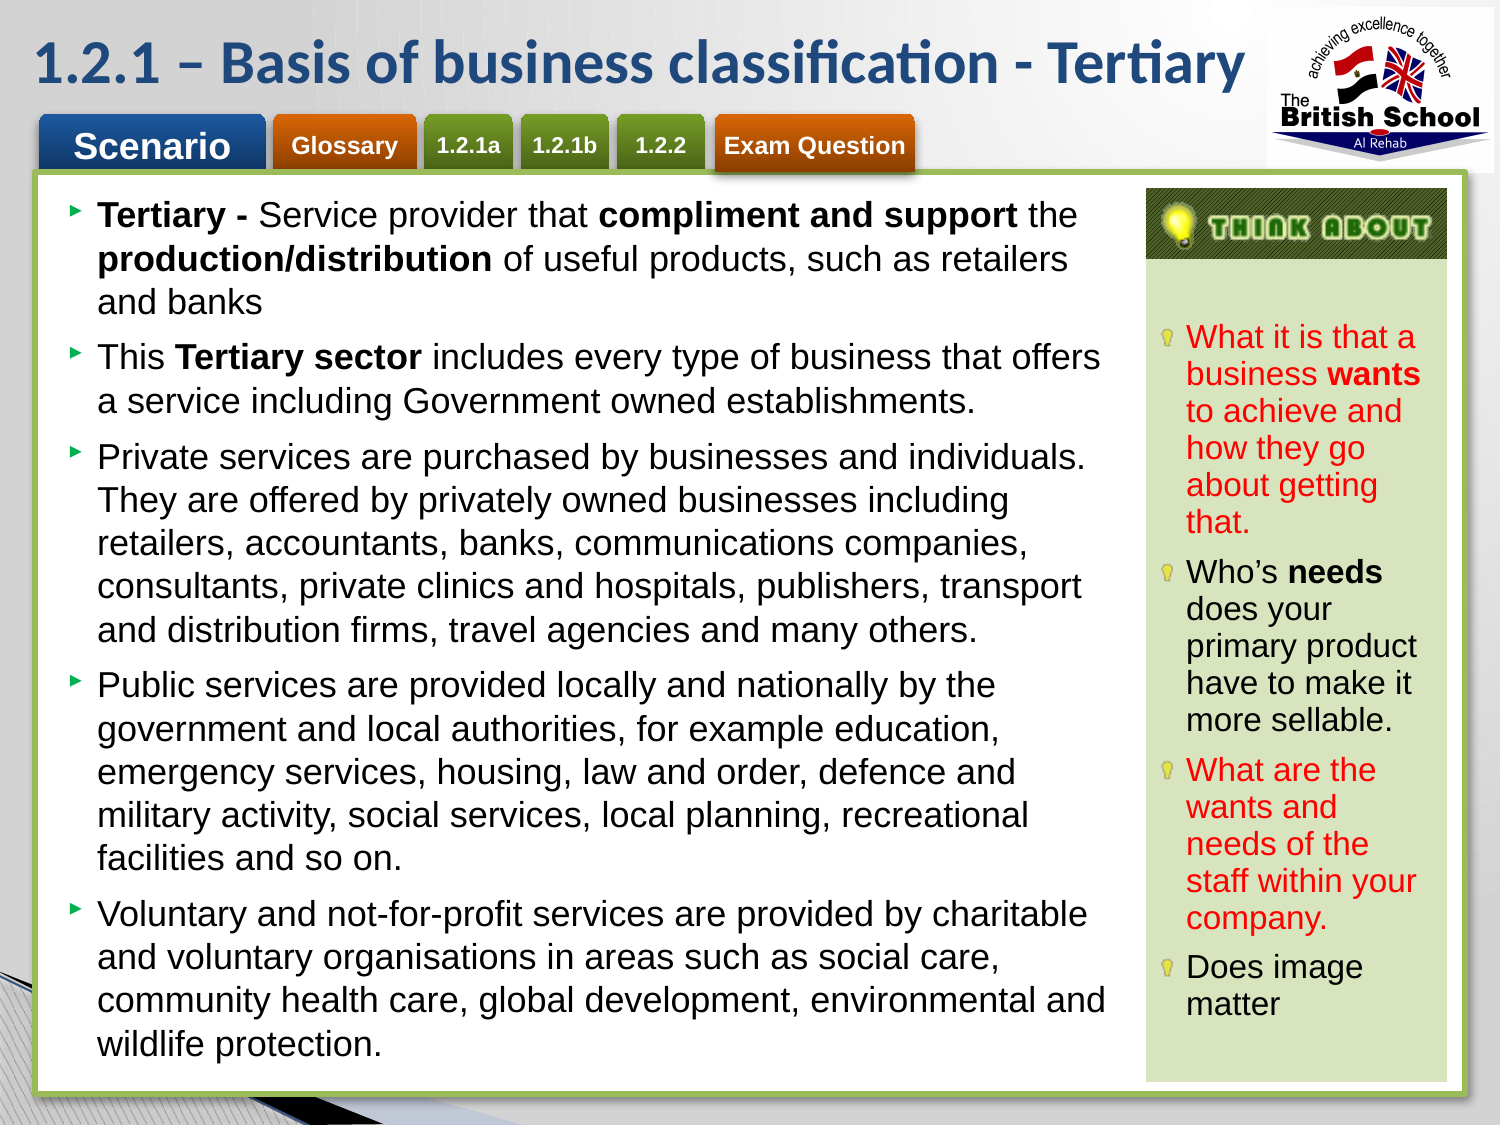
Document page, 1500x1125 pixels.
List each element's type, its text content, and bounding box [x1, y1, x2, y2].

table_cell What it is that a business wants to achieve and how they go about getting that. Who’s needs does your primary product have to make it more sellable. What are the wants and needs of the staff within your company. Does image matter [1146, 259, 1447, 1082]
picture [1159, 199, 1436, 255]
title 1.2.1 – Basis of business classification - Tertiary [17, 7, 1282, 110]
picture [281, 1114, 303, 1125]
picture [1157, 325, 1177, 349]
picture [1157, 560, 1177, 584]
picture [1157, 757, 1177, 782]
table_header [1146, 188, 1447, 259]
list Tertiary - Service provider that compliment and support the production/distribution of useful products, such as retailers and banks This Tertiary sector includes every type of business that offers a service including Government owned establishments. Private services are purchased by businesses and individuals. They are offered by privately owned businesses including retailers, accountants, banks, communications companies, consultants, private clinics and hospitals, publishers, transport and distribution firms, travel agencies and many others. Public services are provided locally and nationally by the government and local authorities, for example education, emergency services, housing, law and order, defence and military activity, social services, local planning, recreational facilities and so on. Voluntary and not-for-profit services are provided by charitable and voluntary organisations in areas such as social care, community health care, global development, environmental and wildlife protection. [53, 184, 1131, 976]
picture [1267, 7, 1495, 173]
picture [1157, 955, 1177, 979]
